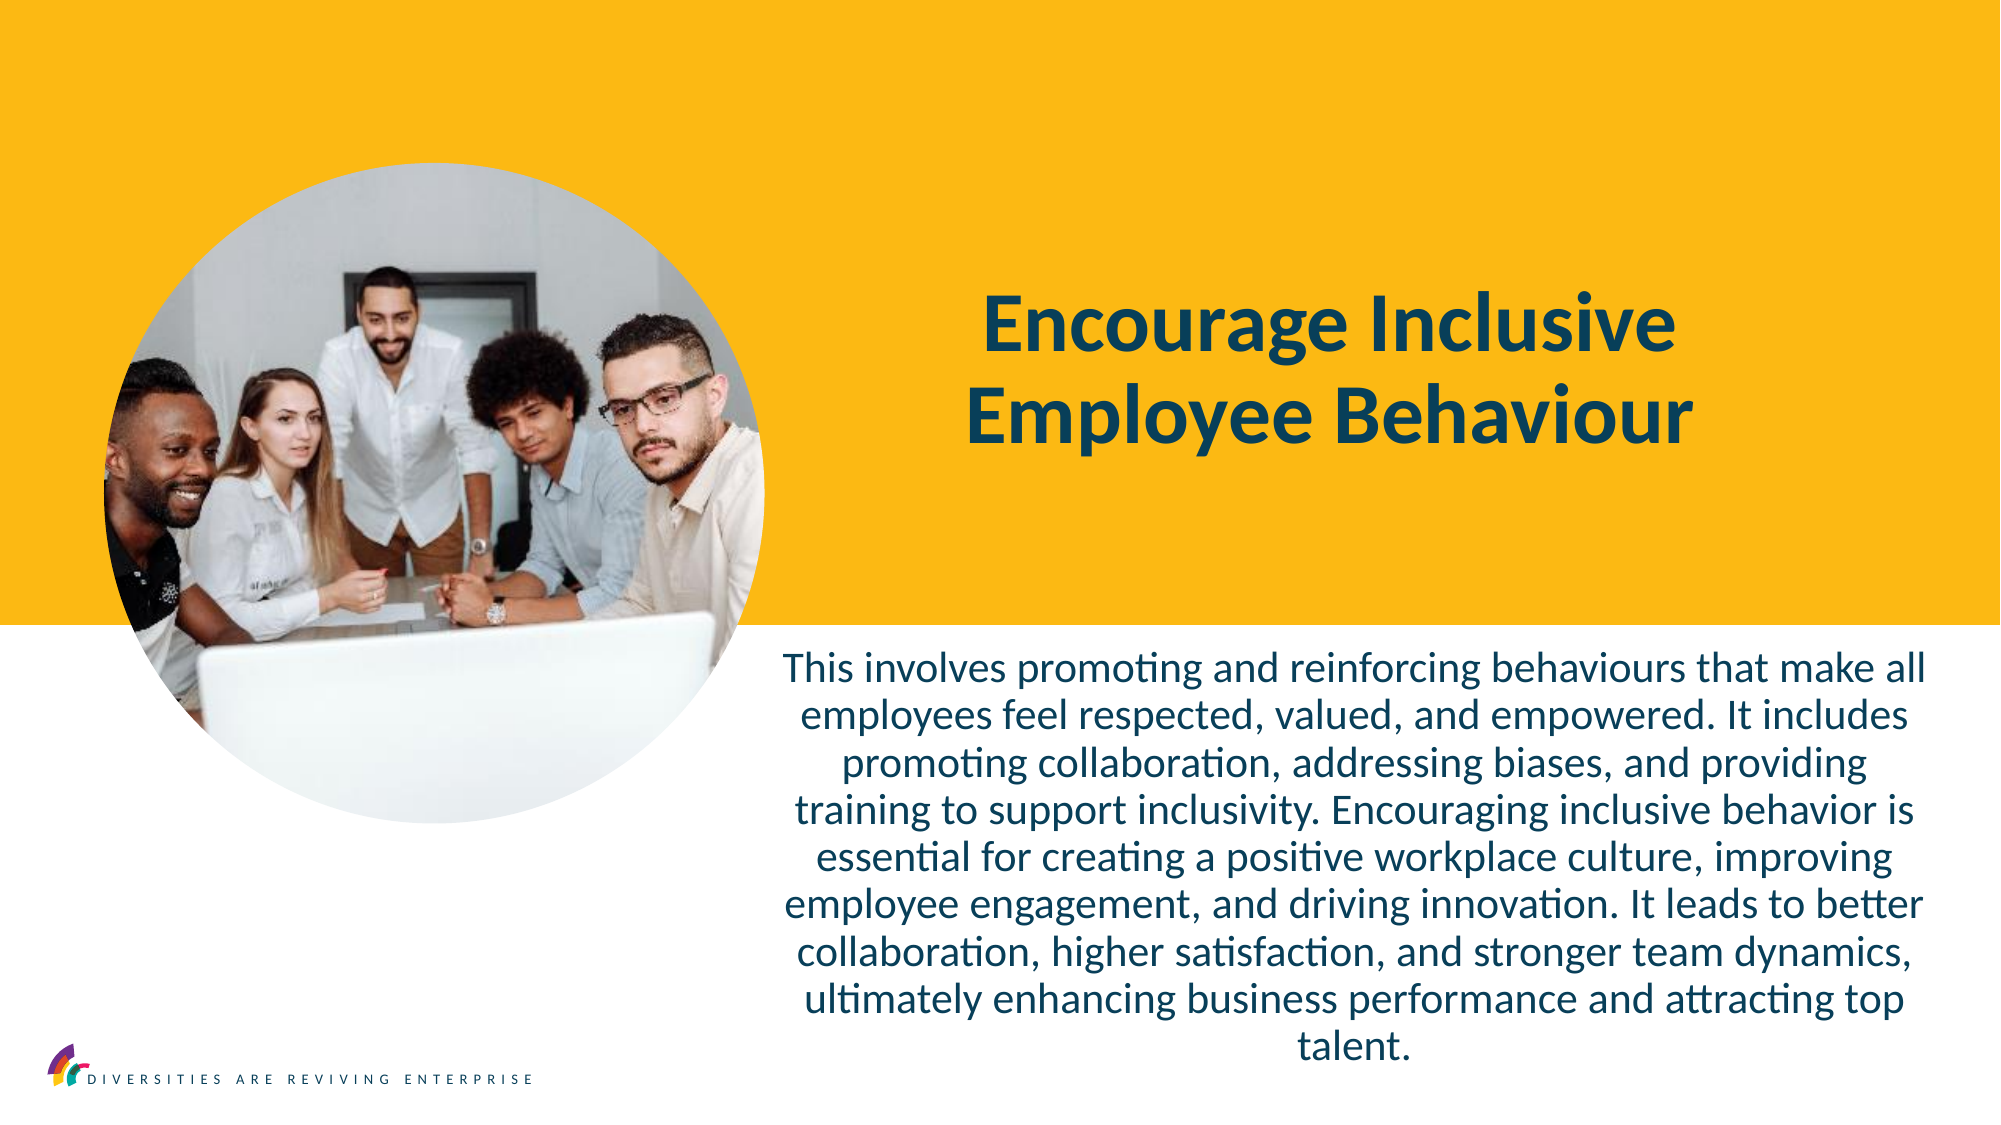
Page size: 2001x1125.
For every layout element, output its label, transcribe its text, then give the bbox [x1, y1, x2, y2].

picture [103, 162, 765, 824]
list Encourage Inclusive Employee Behaviour [790, 292, 1871, 448]
list This involves promoting and reinforcing behaviours that make all employees feel respected, valued, and empowered. It includes promoting collaboration, addressing biases, and providing training to support inclusivity. Encouraging inclusive behavior is essential for creating a positive workplace culture, improving employee engagement, and driving innovation. It leads to better collaboration, higher satisfaction, and stronger team dynamics, ultimately enhancing business performance and attracting top talent. [764, 637, 1945, 963]
